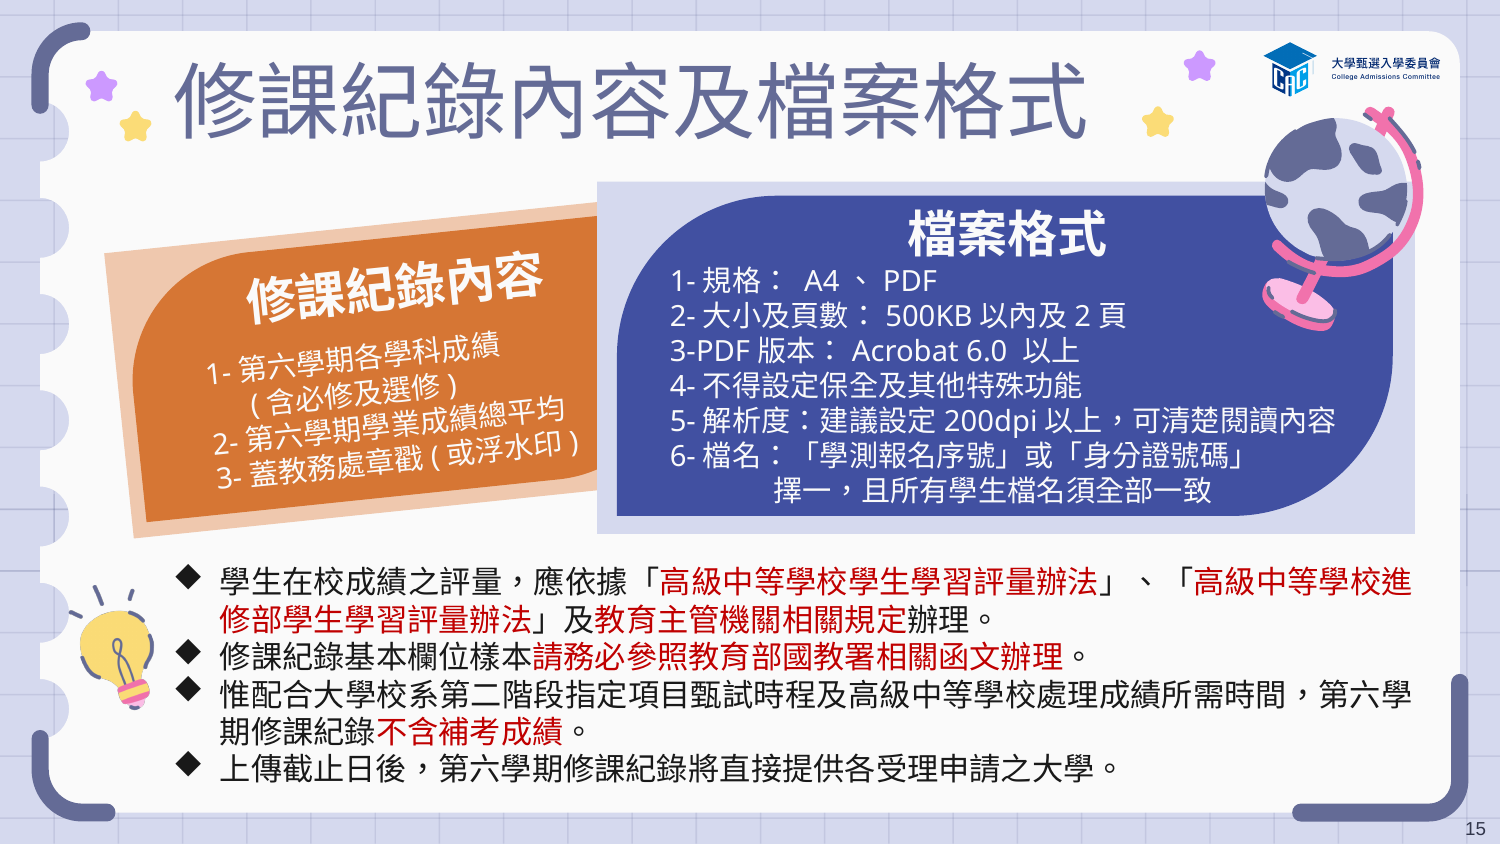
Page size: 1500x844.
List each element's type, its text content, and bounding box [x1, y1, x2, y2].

picture [1263, 42, 1441, 97]
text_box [117, 222, 597, 510]
picture [59, 573, 173, 721]
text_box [1260, 106, 1426, 331]
slide_number 15 [1163, 805, 1500, 844]
text_box [1142, 106, 1174, 137]
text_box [597, 181, 1415, 534]
title 修課紀錄內容及檔案格式 [158, 46, 1340, 166]
text_box [1183, 50, 1216, 81]
text_box 學生在校成績之評量，應依據「高級中等學校學生學習評量辦法」、「高級中等學校進修部學生學習評量辦法」及教育主管機關相關規定辦理。 修課紀錄基本欄位樣本請務必參照教育部國教署相關函文辦理。 惟配合大學校系第二階段指定項目甄試時程及高級中等學校處理成績所需時間，第六學期修課紀錄不含補考成績。 上傳截止日後，第六學期修課紀錄將直接提供各受理申請之大學。 [158, 555, 1428, 795]
